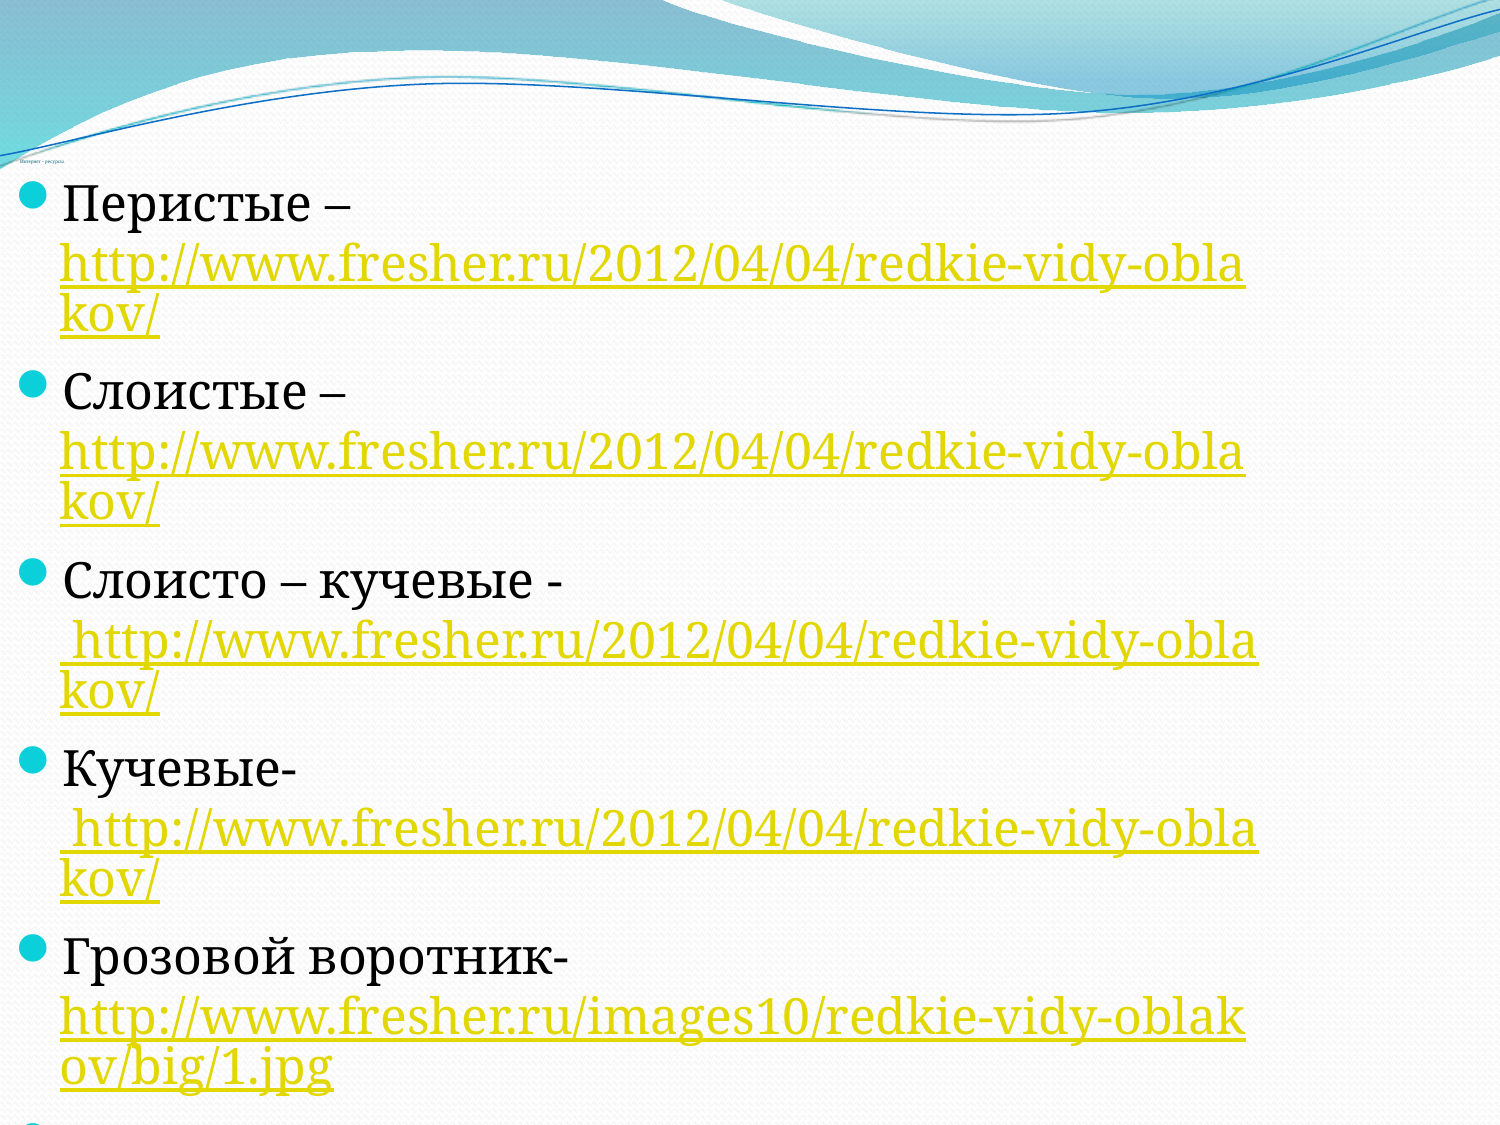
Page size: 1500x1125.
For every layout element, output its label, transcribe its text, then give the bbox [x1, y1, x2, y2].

list Перистые –http://www.fresher.ru/2012/04/04/redkie-vidy-oblakov/ Слоистые –http://www.fresher.ru/2012/04/04/redkie-vidy-oblakov/ Слоисто – кучевые - http://www.fresher.ru/2012/04/04/redkie-vidy-oblakov/ Кучевые- http://www.fresher.ru/2012/04/04/redkie-vidy-oblakov/ Грозовой воротник-http://www.fresher.ru/images10/redkie-vidy-oblakov/big/1.jpg Лентикулярное – http://www.fresher.ru/images10/redkie-vidy-oblakov/big/10.jpg [0, 437, 1276, 1079]
text_box [0, 2, 1500, 437]
